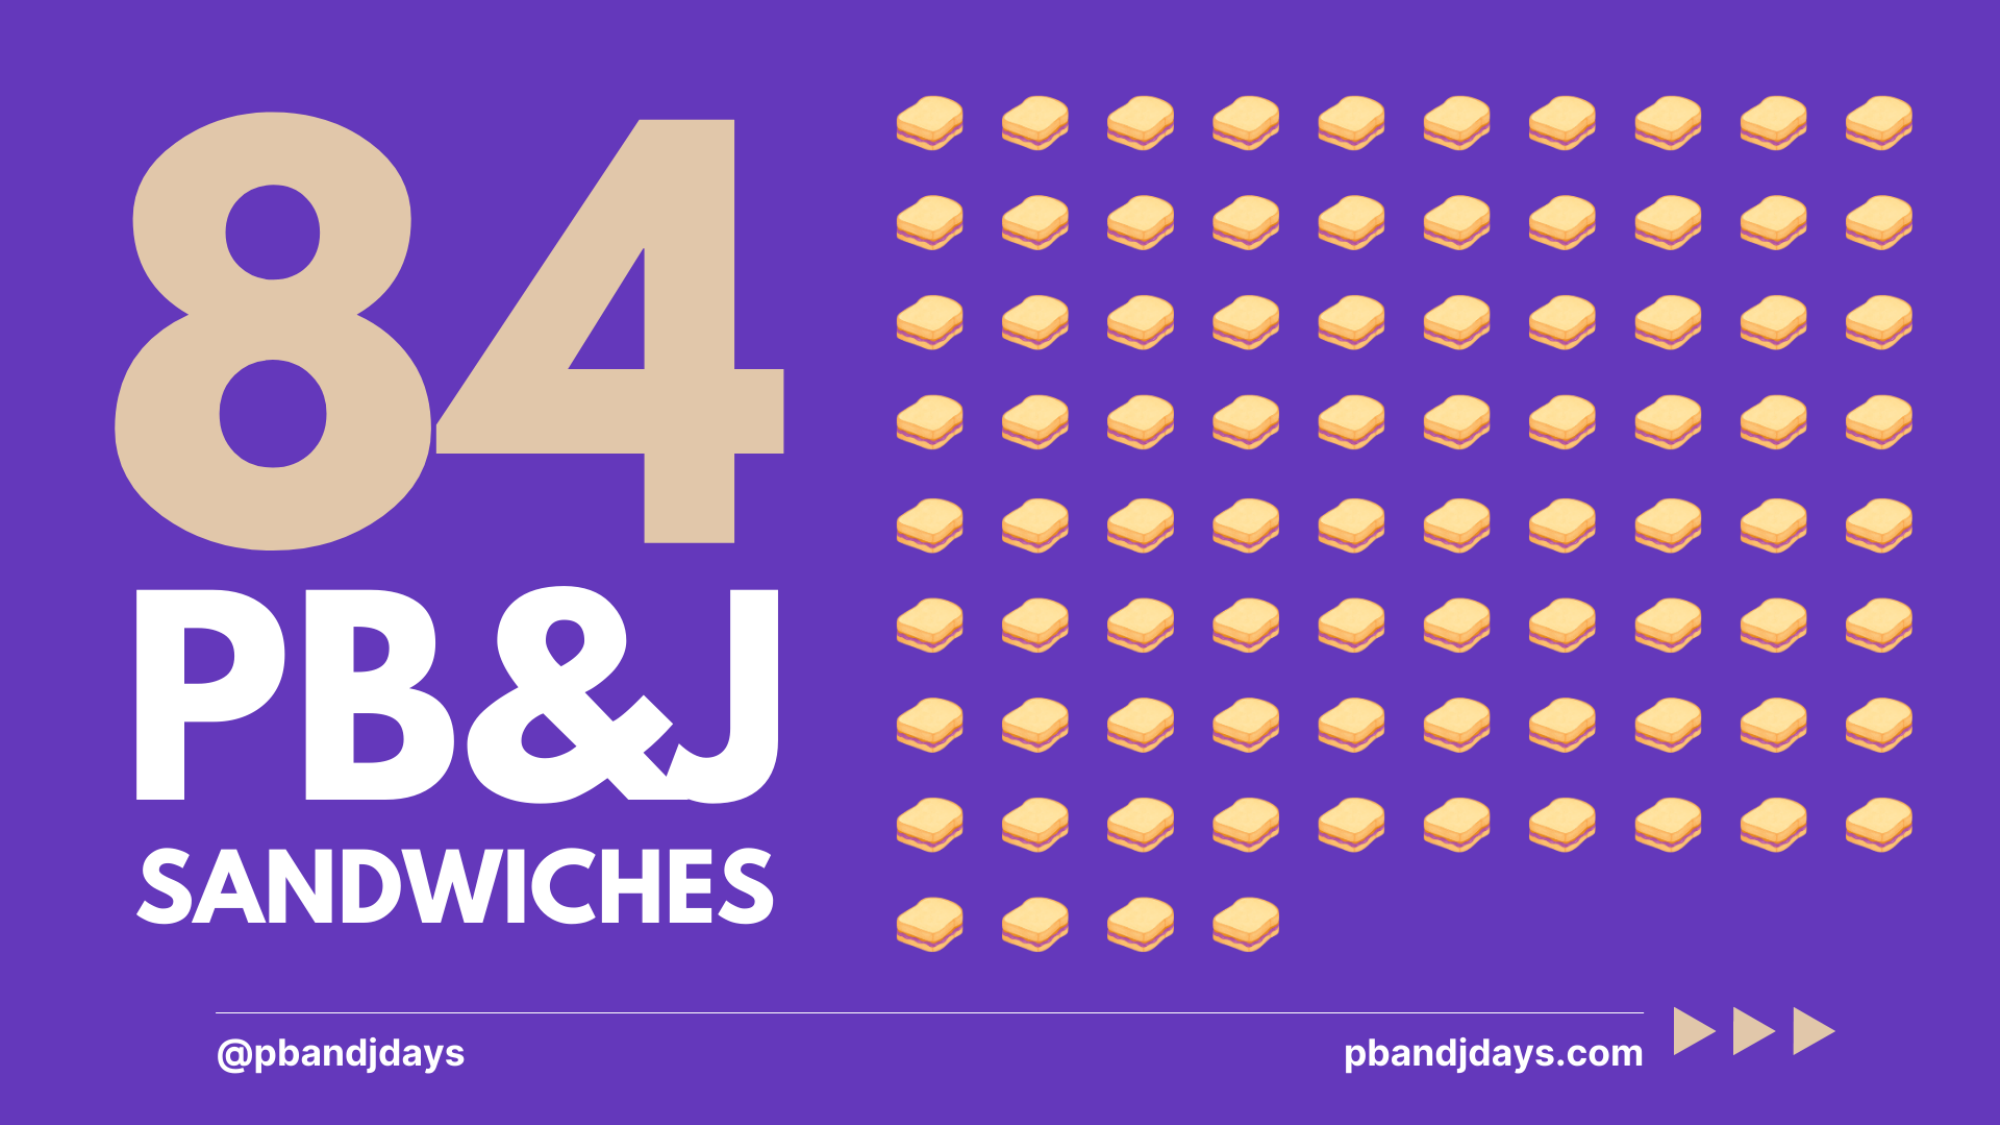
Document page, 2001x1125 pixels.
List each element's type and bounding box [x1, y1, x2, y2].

list [0, 0, 2000, 1125]
